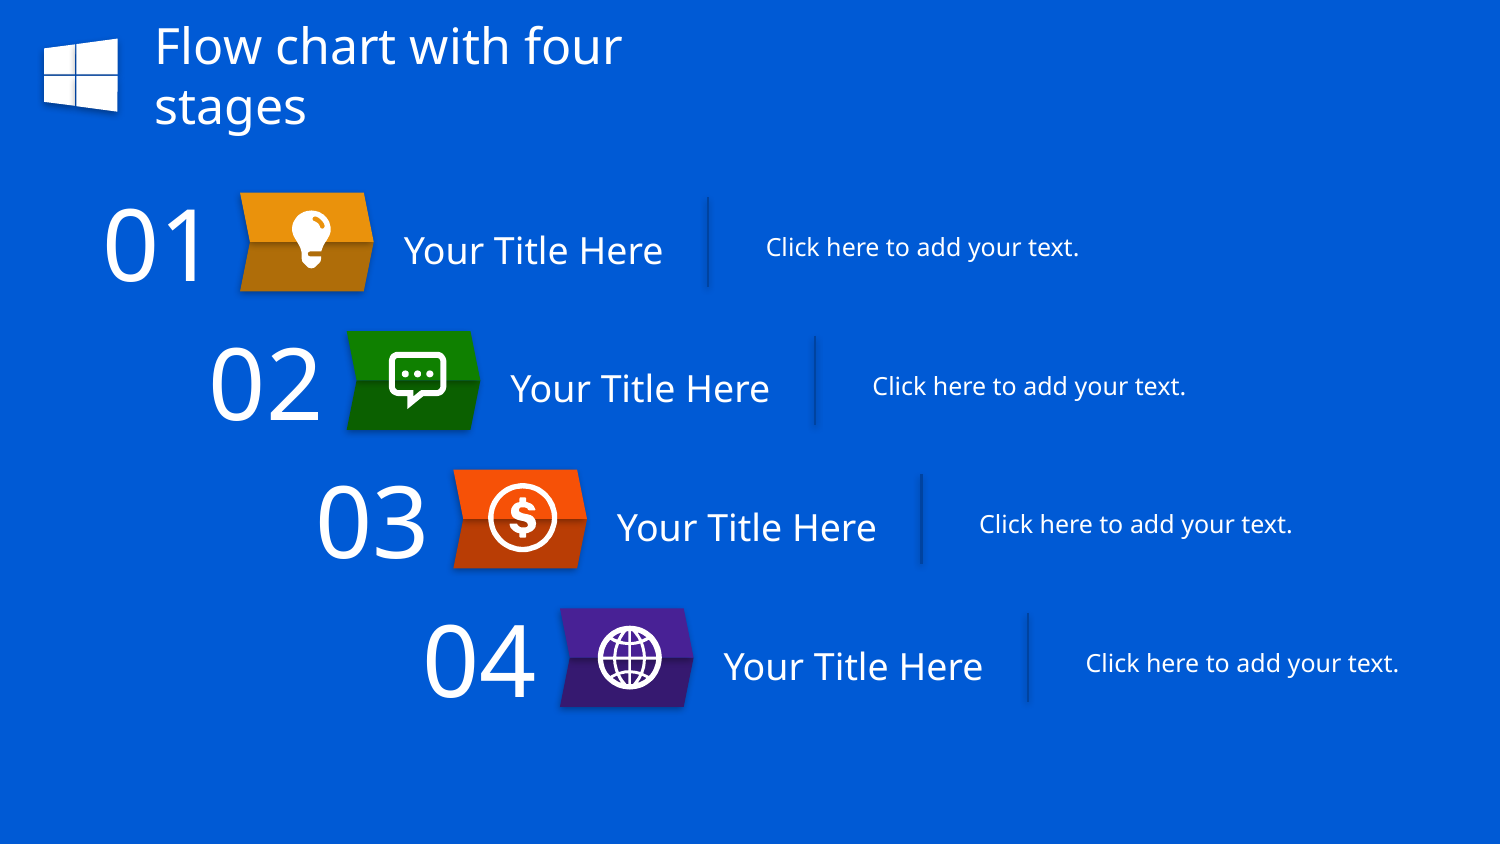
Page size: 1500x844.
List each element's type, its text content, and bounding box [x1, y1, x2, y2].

text_box 02 [185, 313, 347, 448]
text_box Your Title Here [495, 344, 786, 418]
text_box Click here to add your text. [857, 353, 1208, 408]
text_box [560, 607, 695, 659]
text_box Click here to add your text. [964, 492, 1315, 547]
text_box [241, 248, 374, 293]
text_box [597, 625, 662, 690]
text_box 04 [398, 590, 560, 725]
text_box [292, 210, 331, 269]
text_box 01 [78, 174, 241, 310]
list Flow chart with four stages [140, 31, 765, 117]
text_box 03 [292, 451, 454, 587]
text_box [560, 664, 693, 708]
text_box [241, 191, 375, 243]
text_box [347, 387, 480, 431]
text_box Click here to add your text. [751, 215, 1102, 270]
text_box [388, 351, 447, 410]
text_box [487, 482, 558, 553]
text_box [454, 468, 588, 520]
text_box Your Title Here [708, 621, 999, 695]
text_box [454, 526, 587, 570]
text_box Click here to add your text. [1070, 631, 1421, 685]
text_box Your Title Here [602, 483, 893, 557]
text_box Your Title Here [388, 205, 679, 280]
text_box [347, 330, 482, 382]
